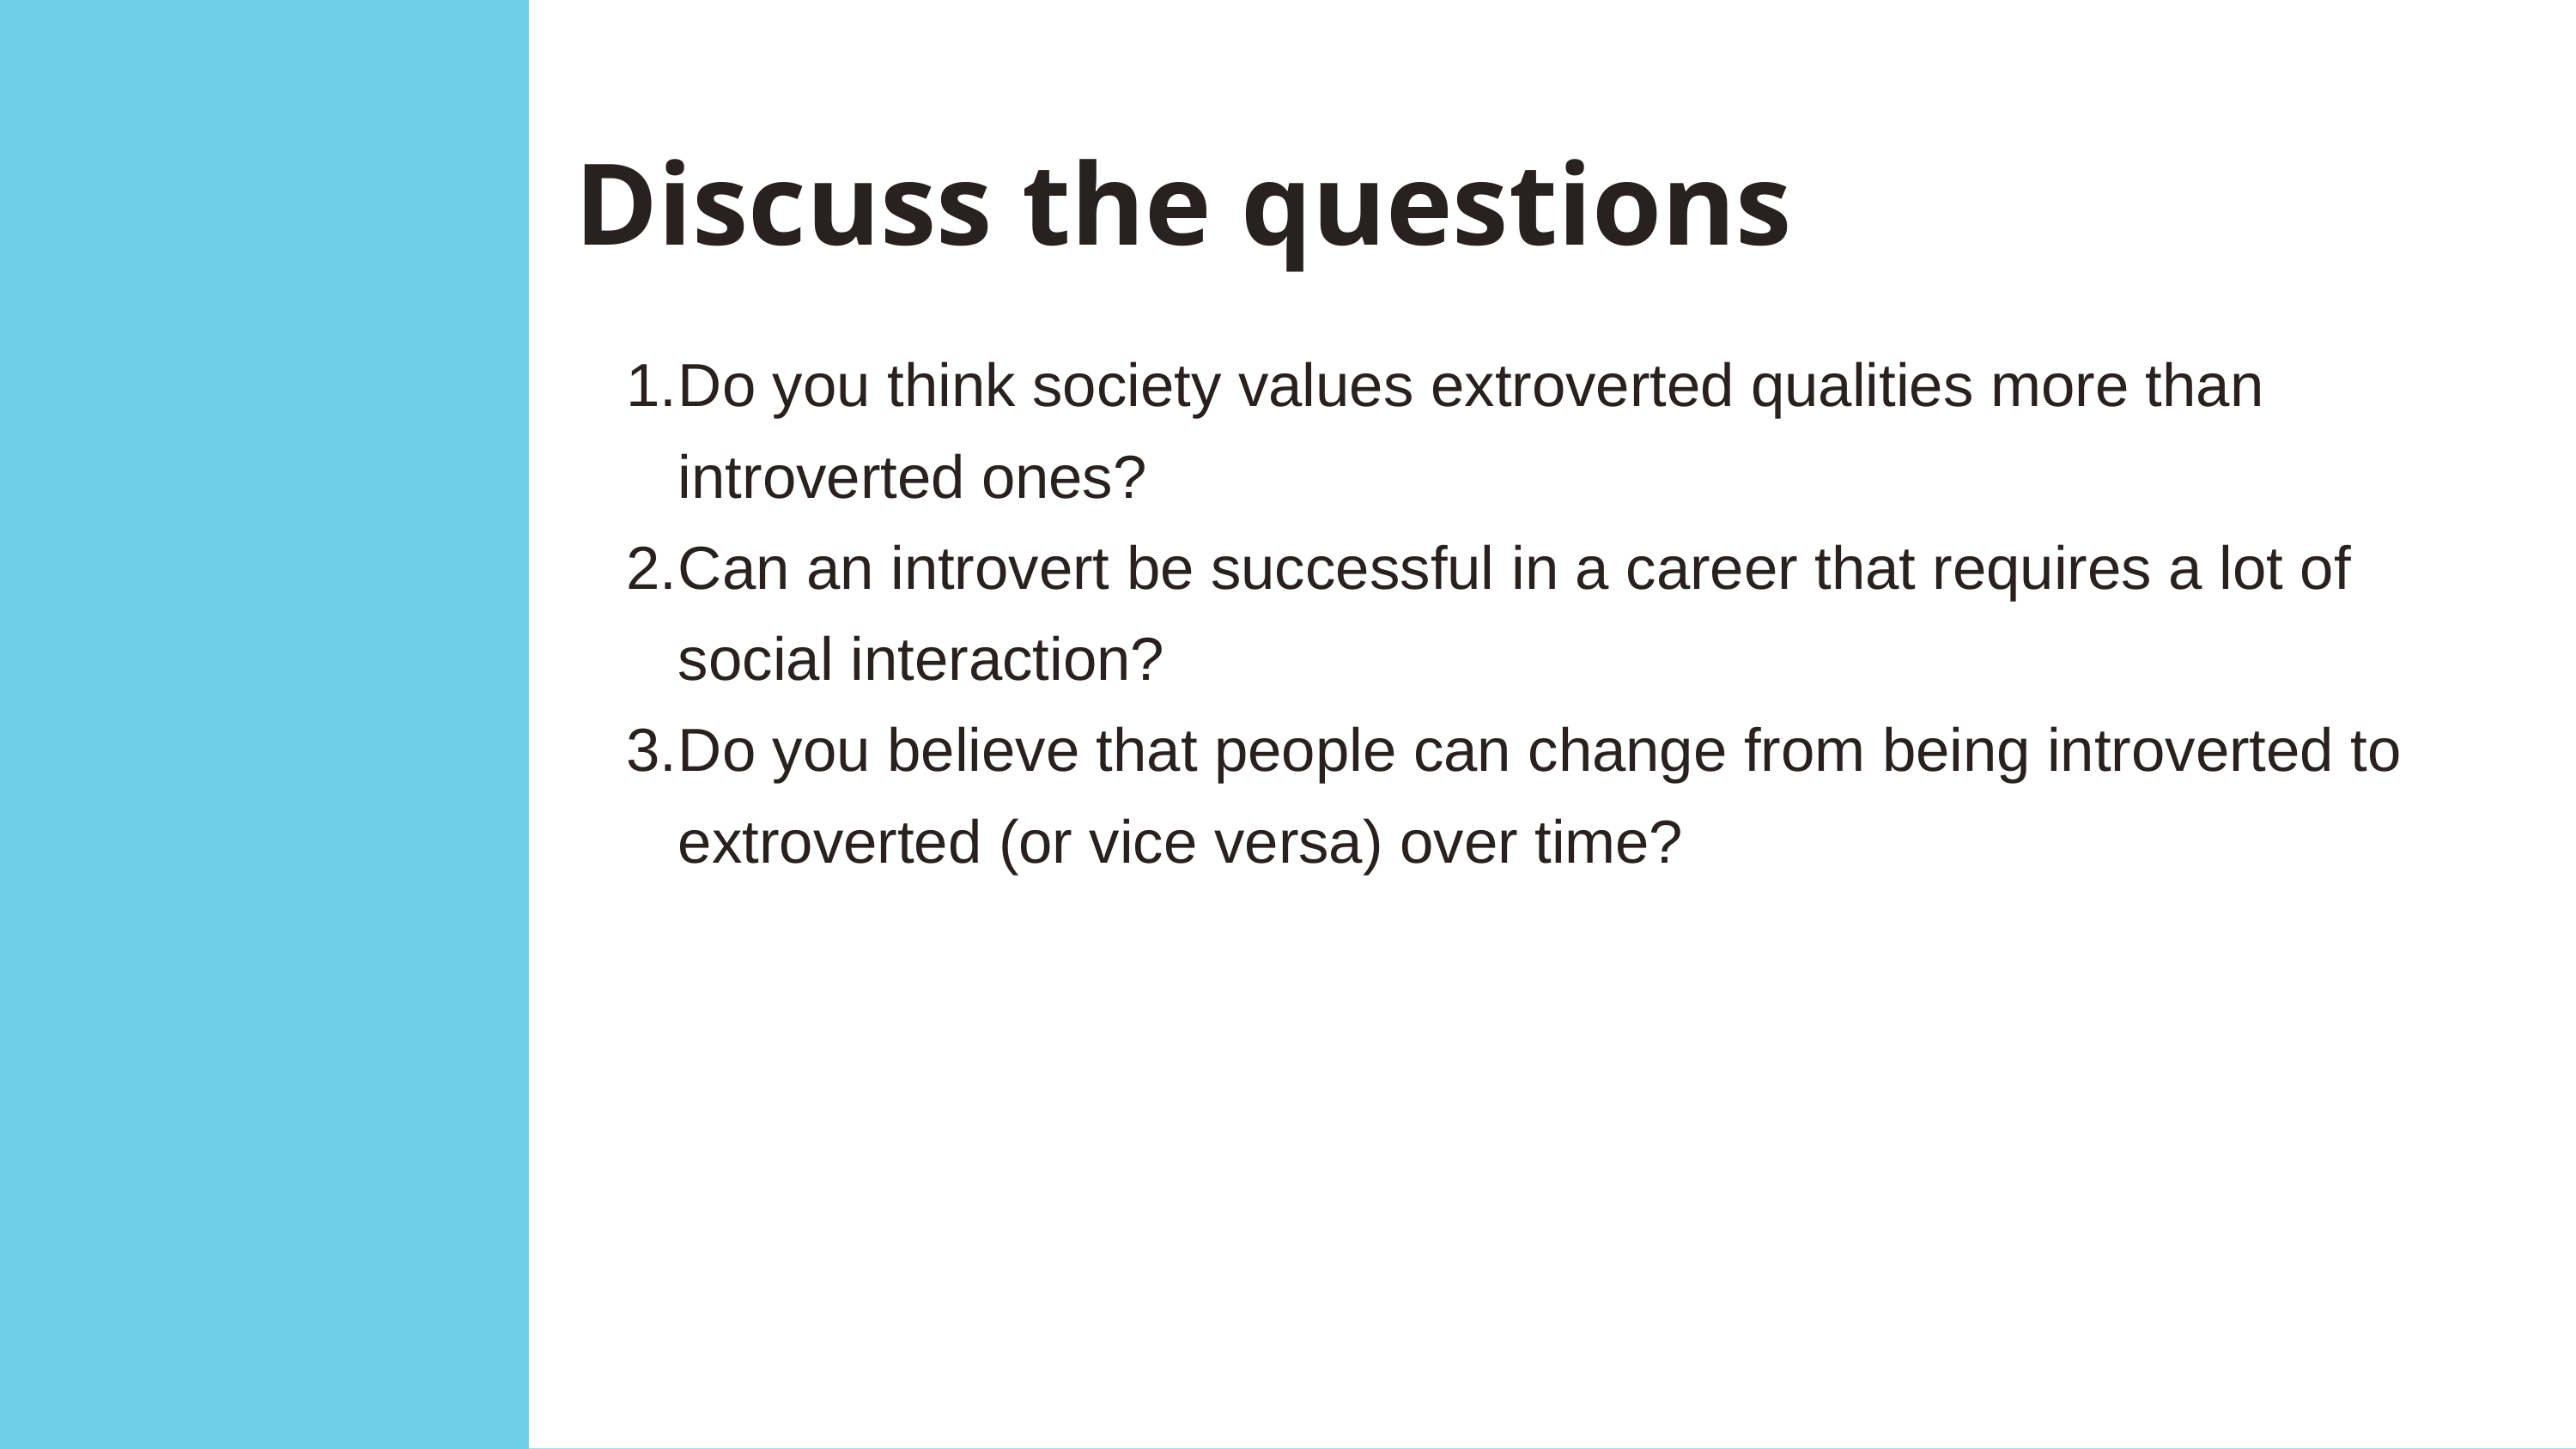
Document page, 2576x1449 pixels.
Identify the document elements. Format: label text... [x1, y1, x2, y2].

text_box [528, 0, 2576, 1449]
text_box Do you think society values extroverted qualities more than introverted ones? Can an introvert be successful in a career that requires a lot of social interaction? Do you believe that people can change from being introverted to extroverted (or vice versa) over time? [574, 327, 2432, 876]
text_box Discuss the questions [574, 110, 2432, 268]
